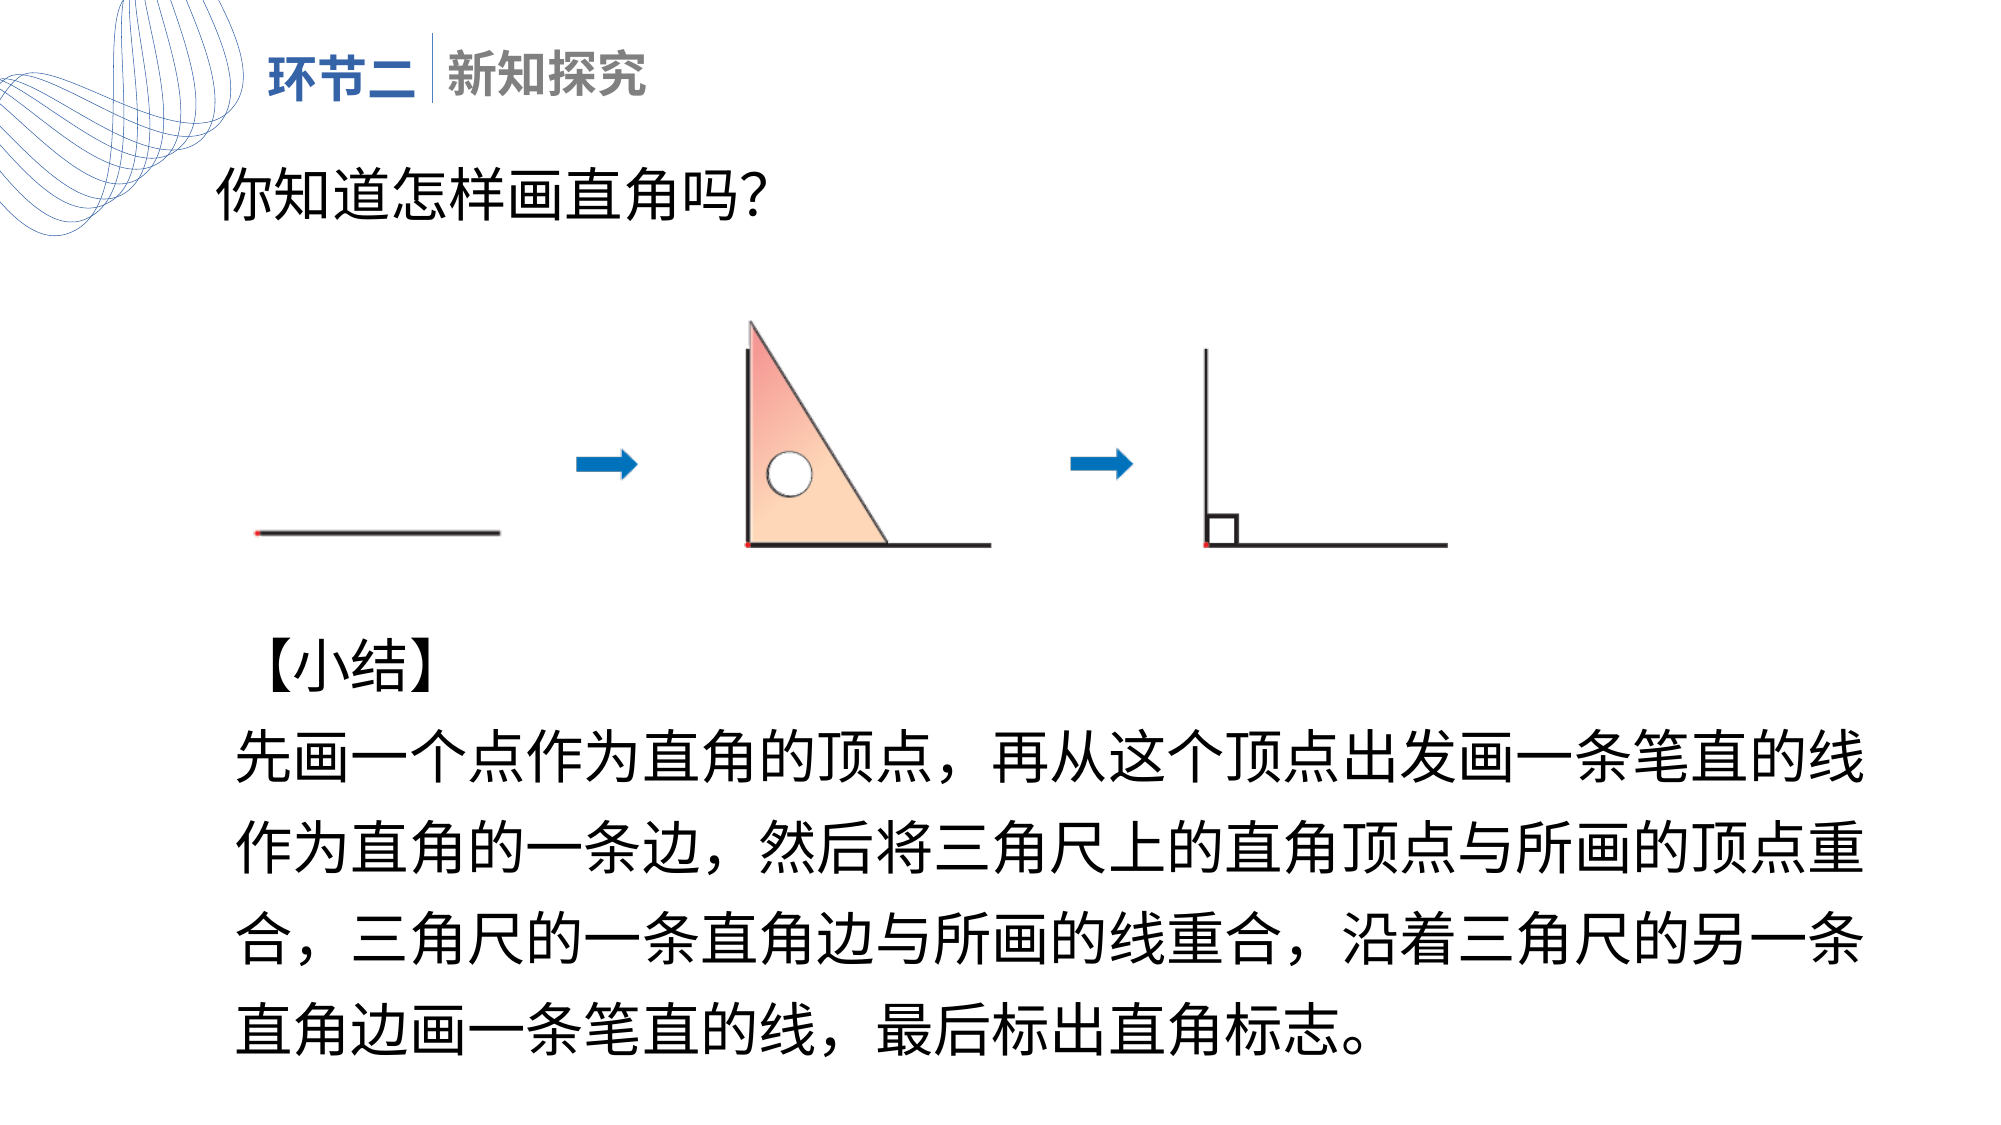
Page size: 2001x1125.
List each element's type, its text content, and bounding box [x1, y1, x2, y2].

picture [210, 237, 530, 580]
picture [541, 237, 1464, 580]
text_box 【小结】 先画一个点作为直角的顶点，再从这个顶点出发画一条笔直的线作为直角的一条边，然后将三角尺上的直角顶点与所画的顶点重合，三角尺的一条直角边与所画的线重合，沿着三角尺的另一条直角边画一条笔直的线，最后标出直角标志。 [219, 601, 1908, 1071]
text_box 你知道怎样画直角吗？ [200, 150, 879, 236]
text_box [252, 32, 663, 116]
